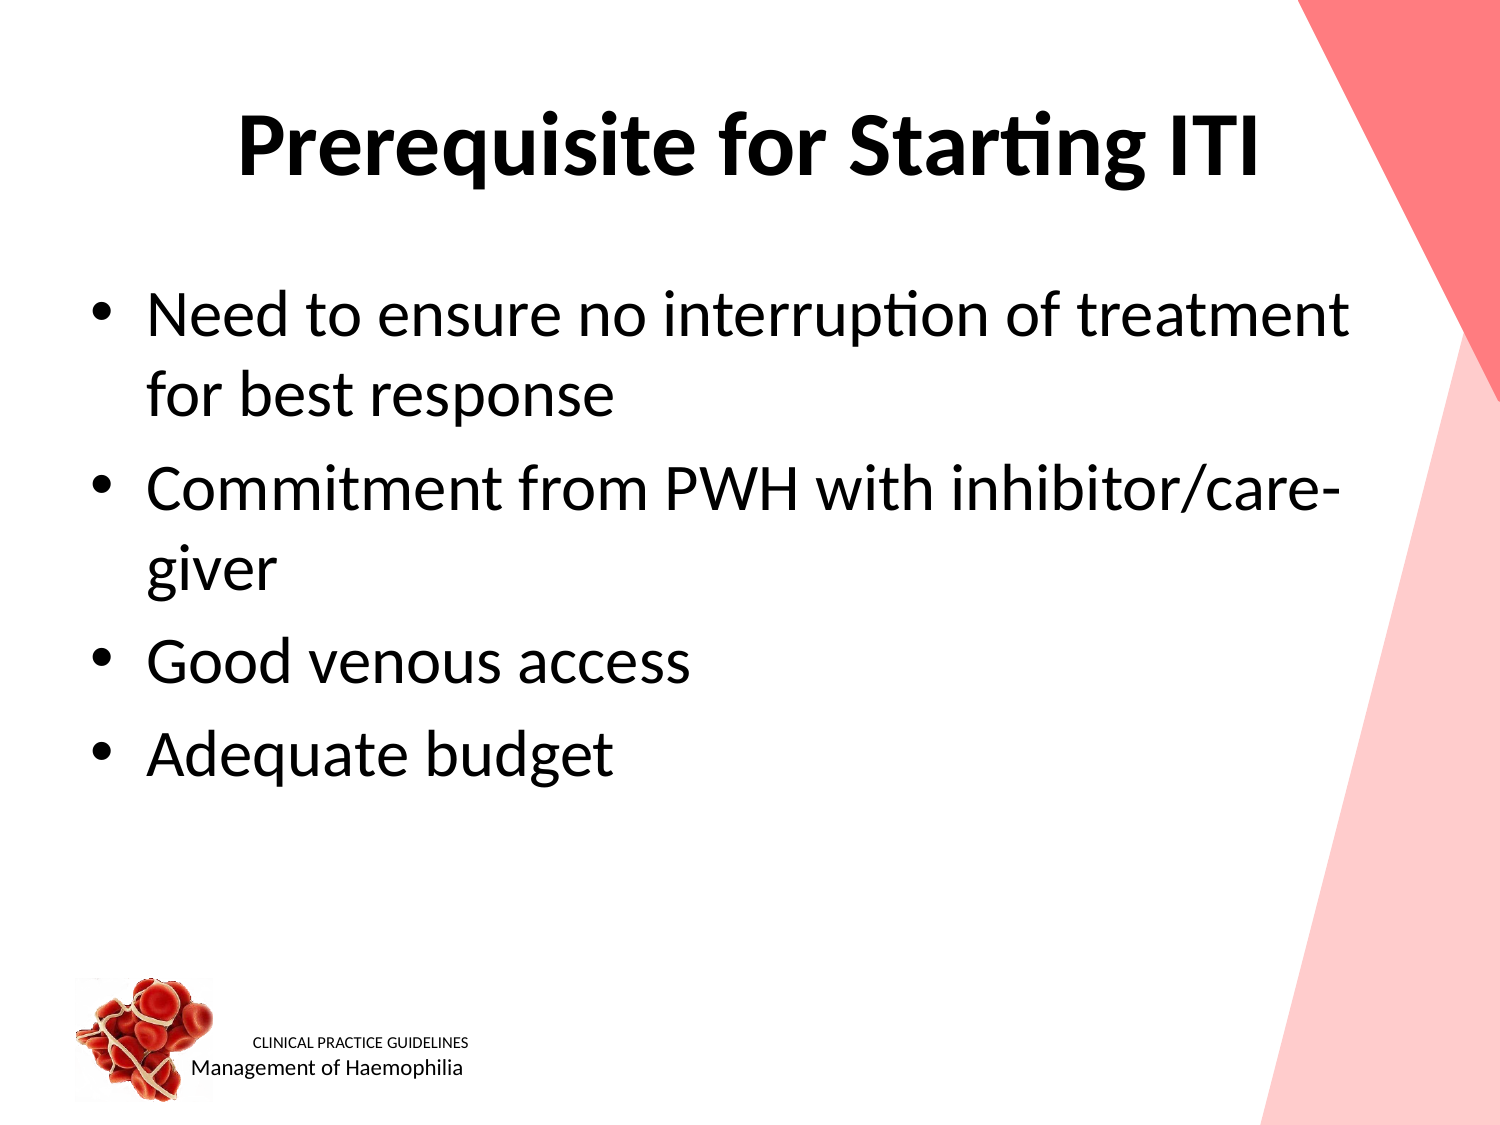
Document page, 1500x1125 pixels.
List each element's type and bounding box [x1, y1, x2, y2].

text_box [74, 0, 1500, 1125]
